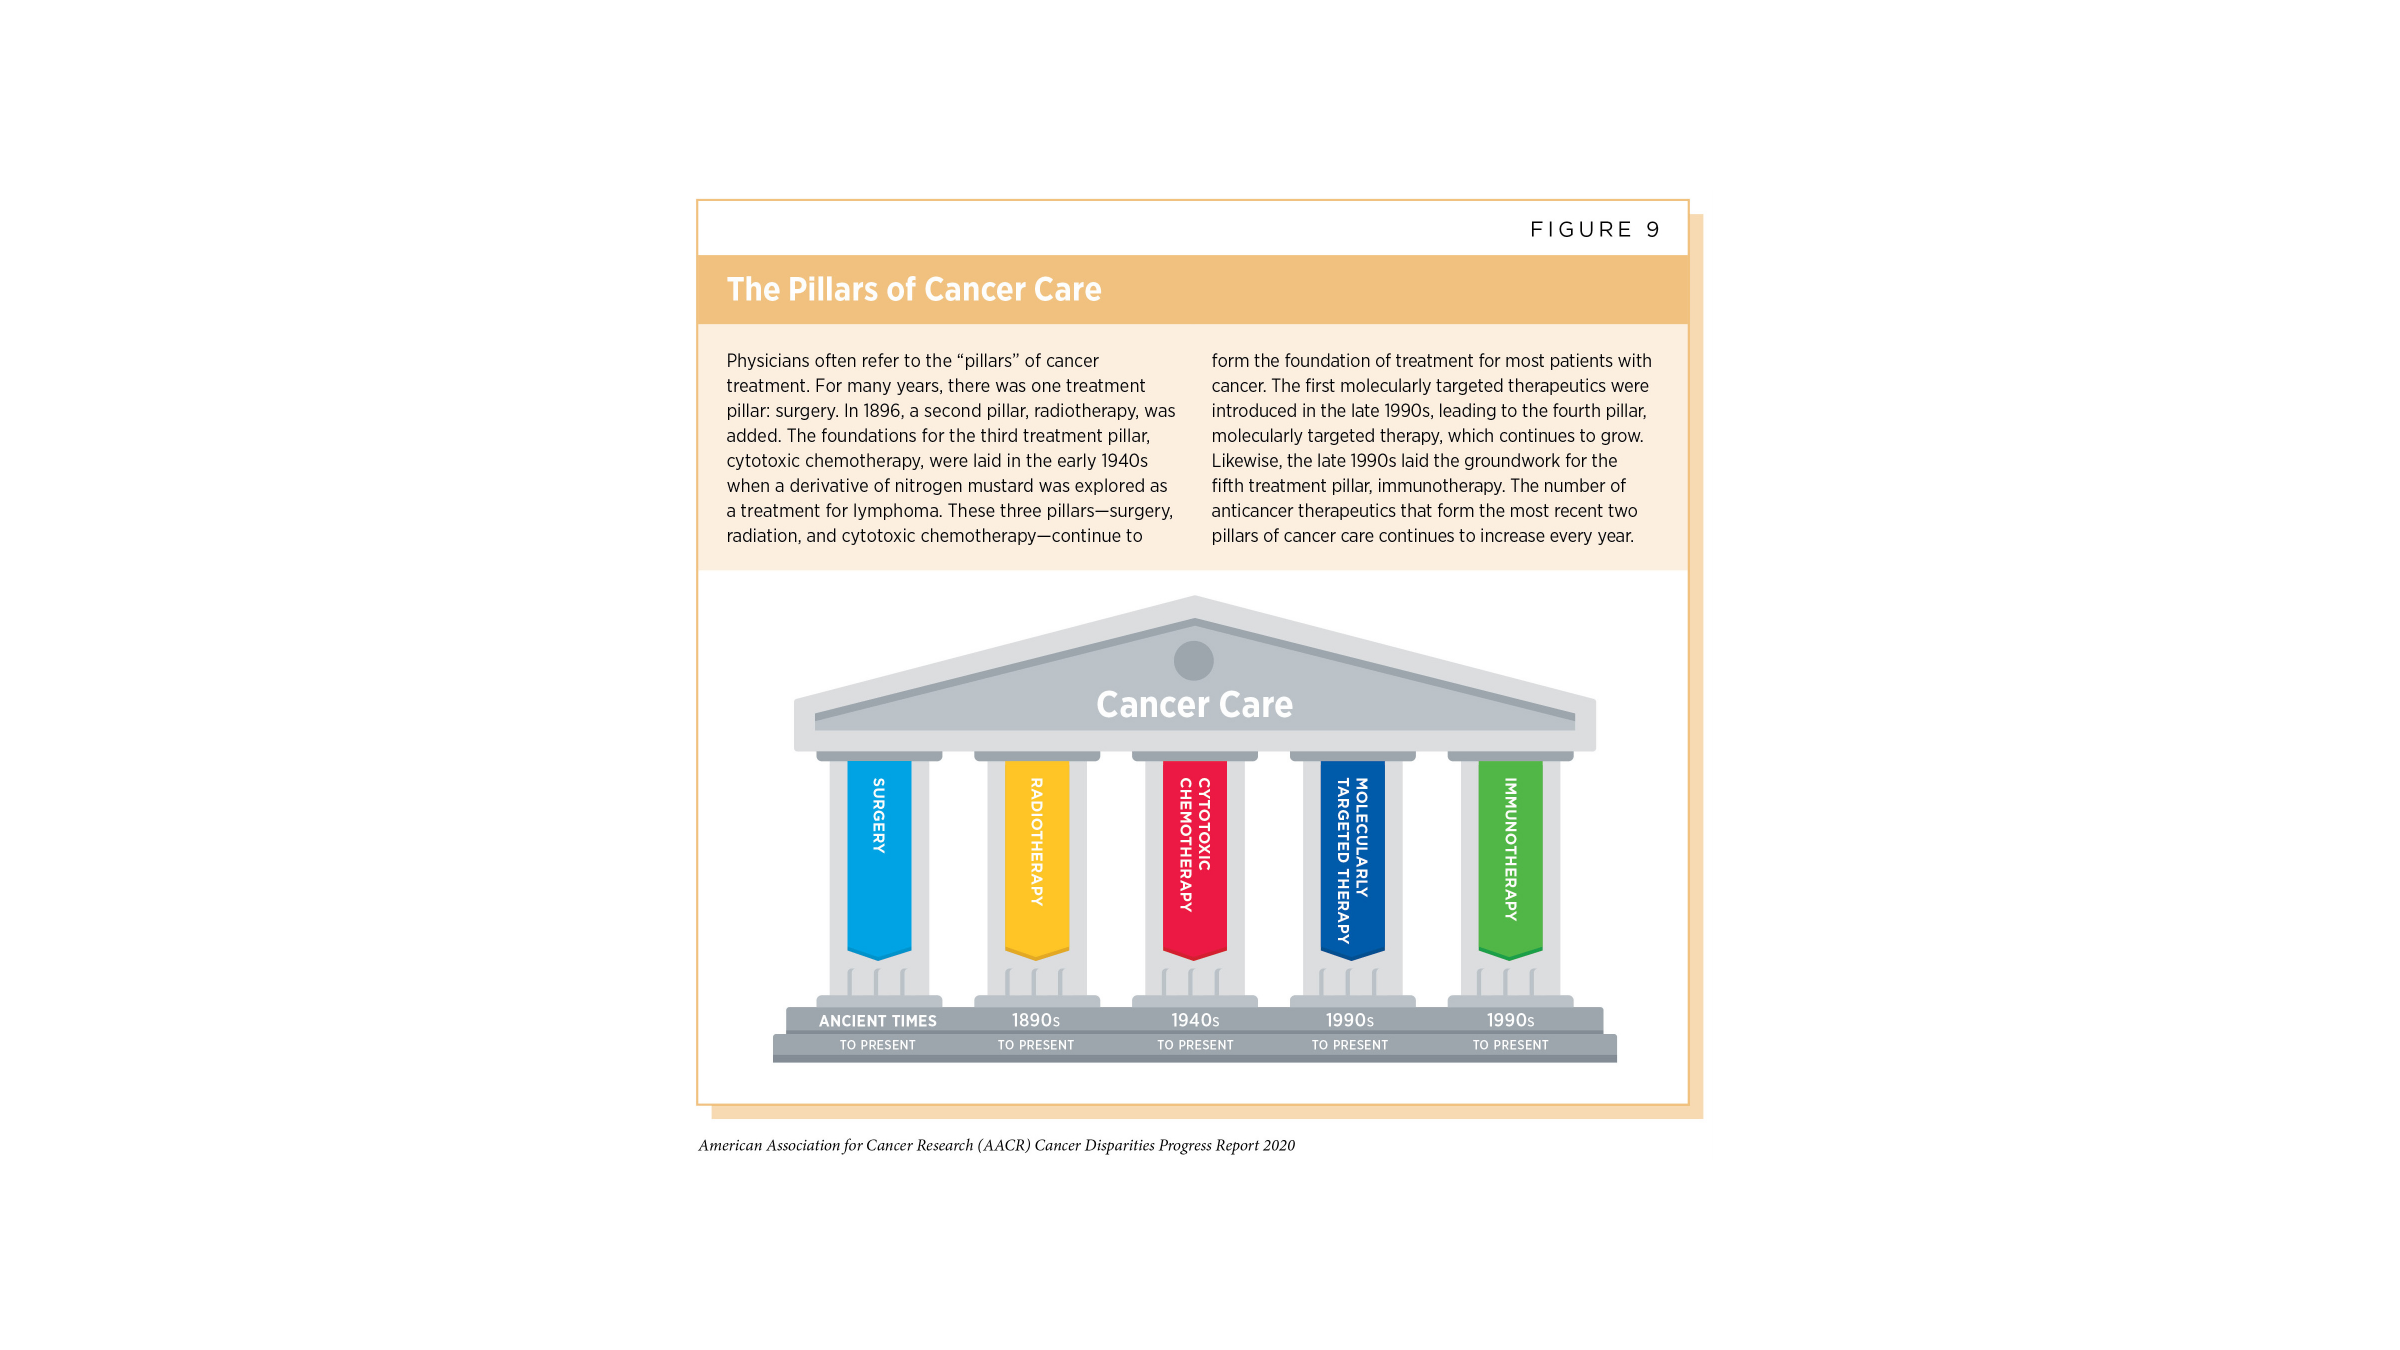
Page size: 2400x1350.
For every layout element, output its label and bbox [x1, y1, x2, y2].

picture [687, 190, 1713, 1160]
